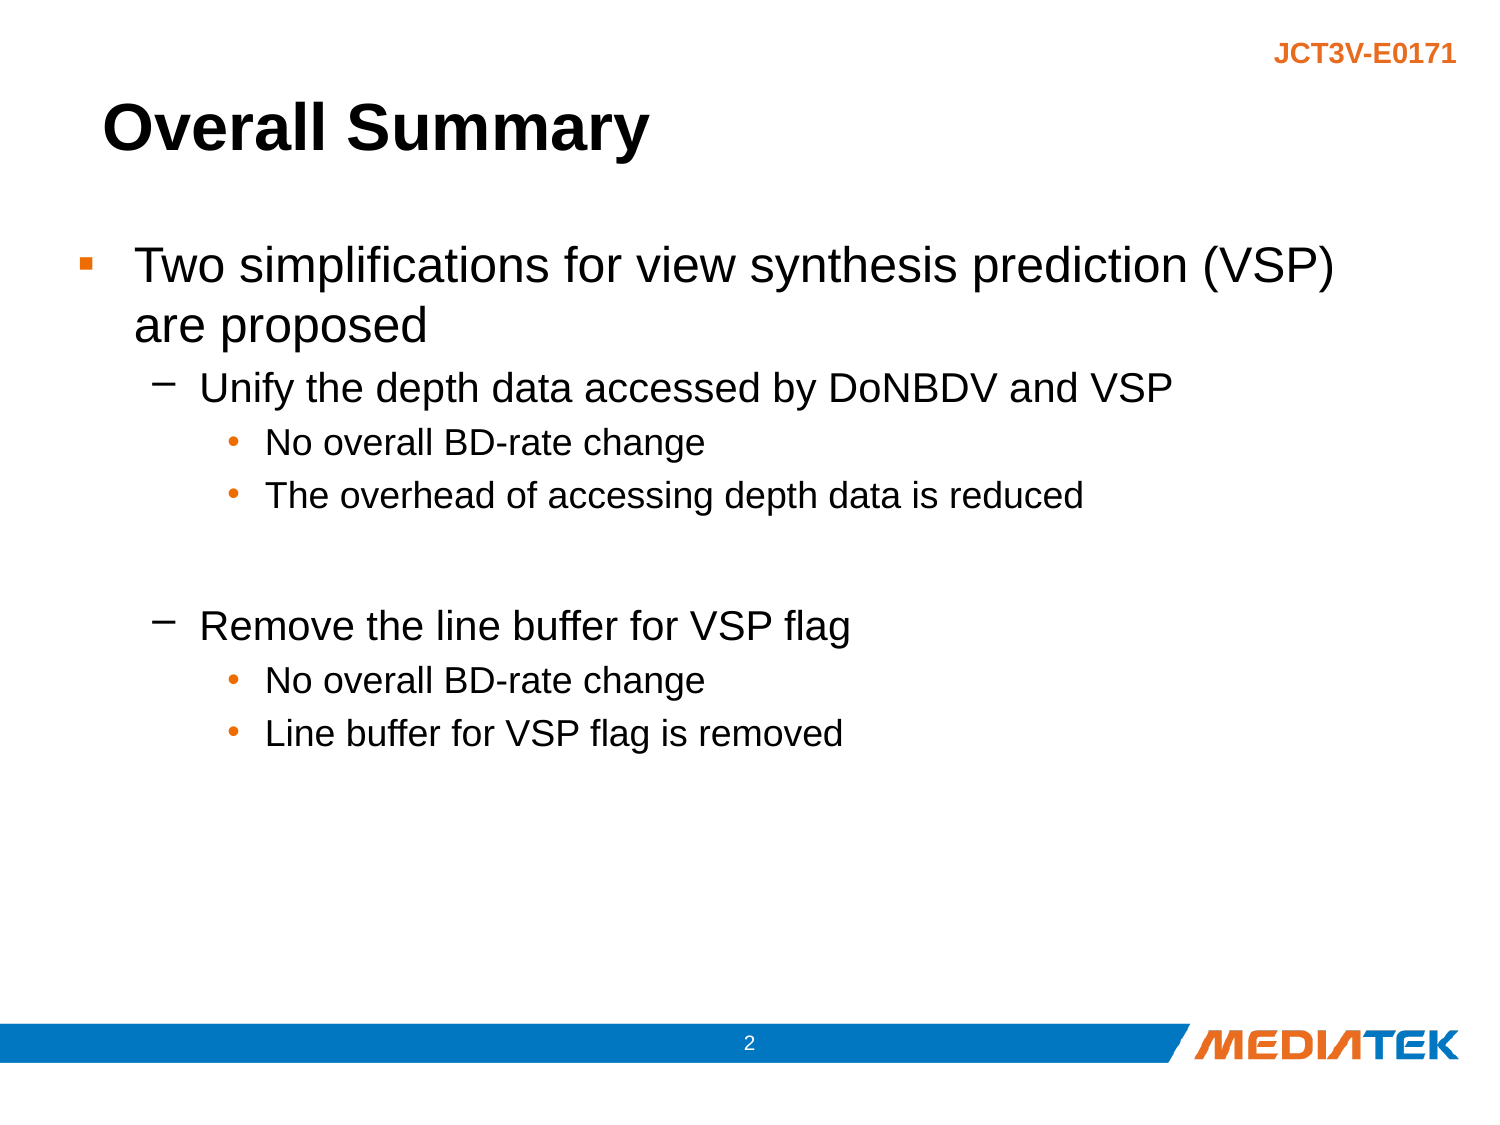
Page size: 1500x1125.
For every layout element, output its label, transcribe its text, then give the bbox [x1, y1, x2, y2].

picture [0, 1023, 711, 1063]
slide_number 1 [711, 1022, 789, 1090]
picture [789, 1023, 1459, 1063]
title Overall Summary [87, 46, 1410, 201]
list Two simplifications for view synthesis prediction (VSP) are proposed Unify the depth data accessed by DoNBDV and VSP No overall BD-rate change The overhead of accessing depth data is reduced Remove the line buffer for VSP flag No overall BD-rate change Line buffer for VSP flag is removed [62, 224, 1424, 1051]
